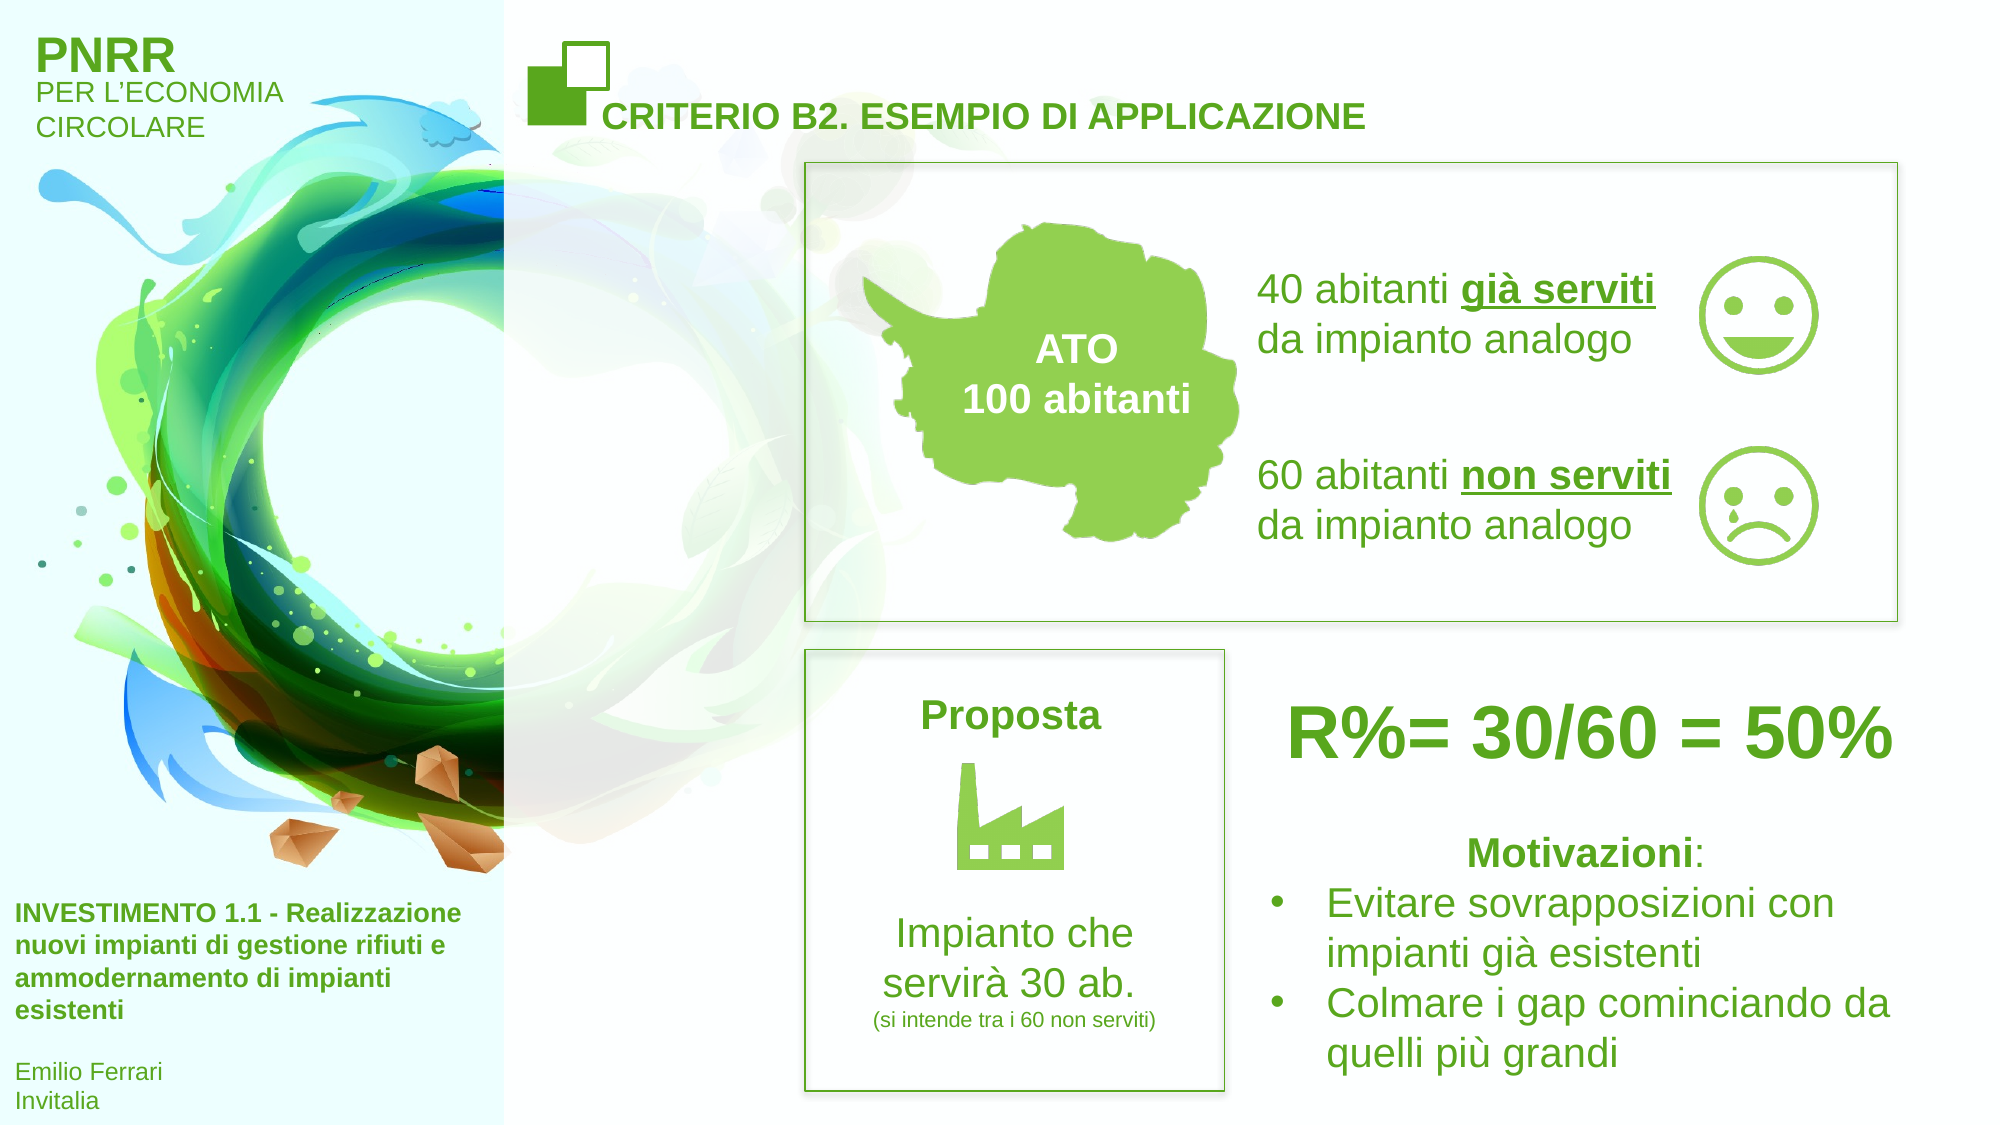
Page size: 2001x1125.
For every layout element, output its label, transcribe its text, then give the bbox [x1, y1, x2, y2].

text_box [562, 41, 610, 91]
text_box [804, 162, 1898, 622]
picture [1682, 430, 1834, 581]
picture [0, 0, 503, 1125]
text_box [804, 649, 1225, 1092]
title CRITERIO B2. esempio di applicazione [586, 84, 1792, 167]
picture [1682, 239, 1834, 391]
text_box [834, 168, 1277, 611]
text_box [526, 64, 589, 128]
text_box Motivazioni: Evitare sovrapposizioni con impianti già esistenti Colmare i gap cominciando da quelli più grandi [1255, 818, 1917, 1084]
text_box R%= 30/60 = 50% [1271, 675, 1917, 781]
picture [935, 741, 1086, 892]
text_box INVESTIMENTO 1.1 - Realizzazione nuovi impianti di gestione rifiuti e ammodernamento di impianti esistenti Emilio Ferrari Invitalia [0, 887, 498, 1123]
